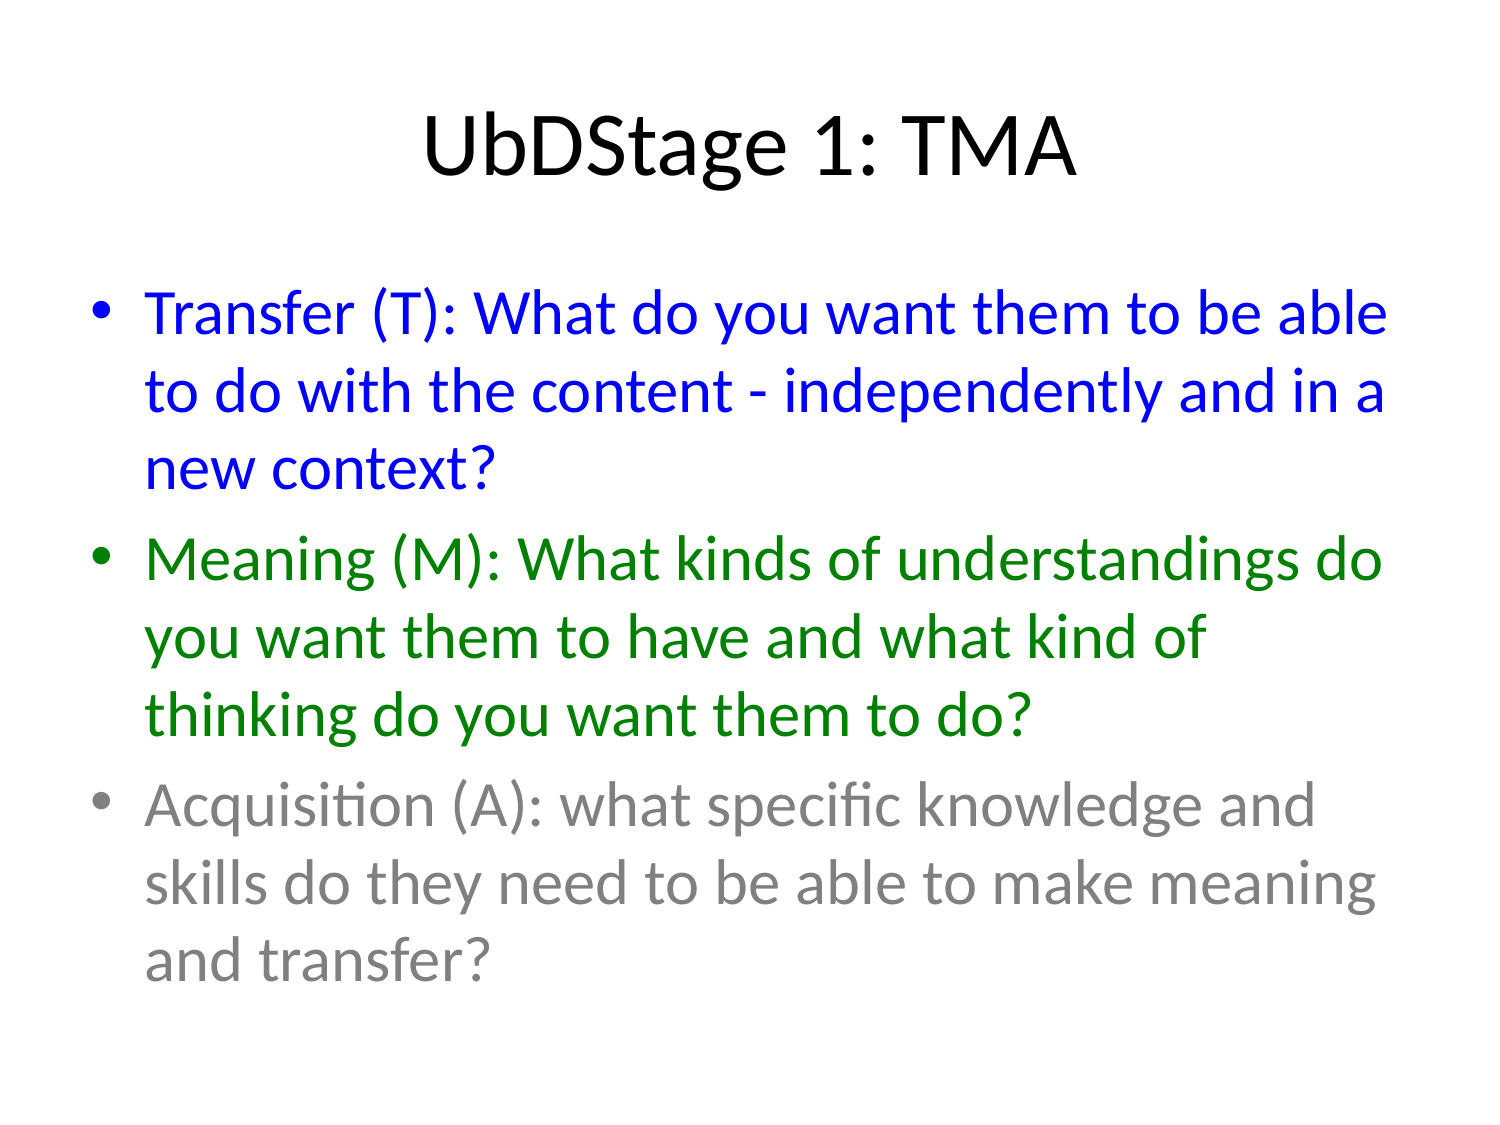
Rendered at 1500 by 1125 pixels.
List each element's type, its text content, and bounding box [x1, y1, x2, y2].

list Transfer (T): What do you want them to be able to do with the content - independently and in a new context? Meaning (M): What kinds of understandings do you want them to have and what kind of thinking do you want them to do? Acquisition (A): what specific knowledge and skills do they need to be able to make meaning and transfer? [75, 262, 1425, 1005]
title UbDStage 1: TMA [75, 45, 1425, 233]
